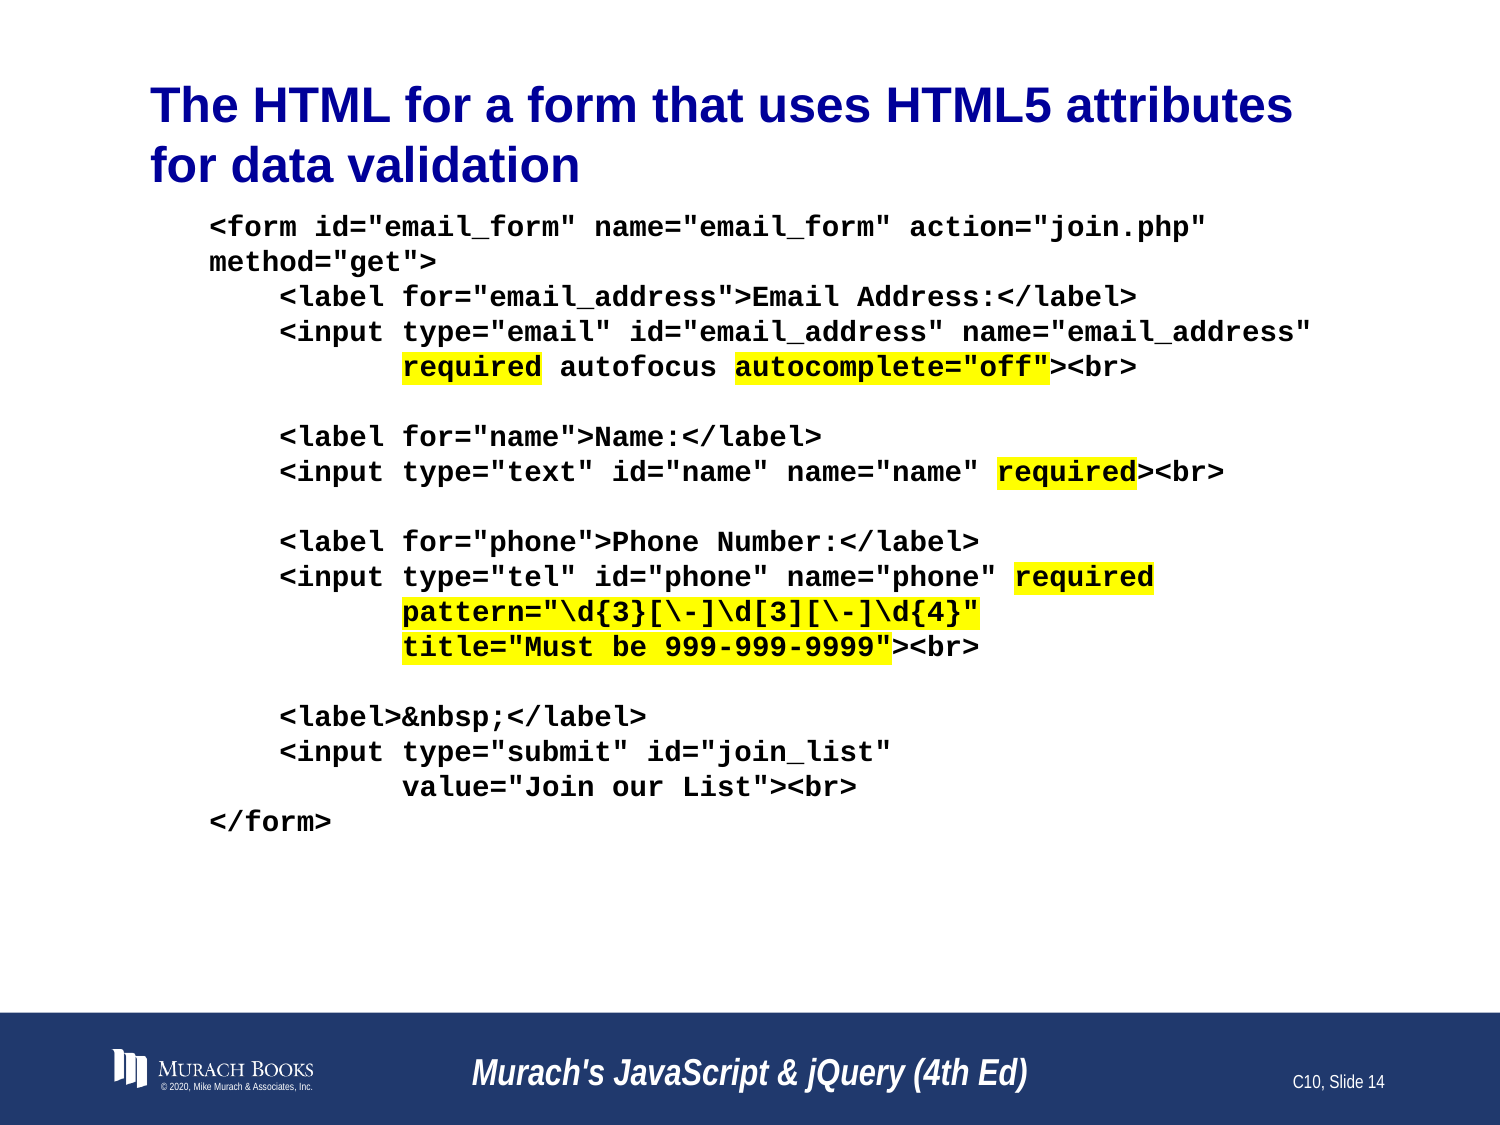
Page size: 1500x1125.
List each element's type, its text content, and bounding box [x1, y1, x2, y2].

slide_number Murach's JavaScript & jQuery (4th Ed) [463, 1025, 1050, 1100]
footer © 2020, Mike Murach & Associates, Inc. [12, 1025, 463, 1100]
slide_number C10, Slide 14 [1087, 1025, 1400, 1100]
title The HTML for a form that uses HTML5 attributes for data validation [150, 72, 1350, 194]
list <form id="email_form" name="email_form" action="join.php" method="get"> <label for="email_address">Email Address:</label> <input type="email" id="email_address" name="email_address" required autofocus autocomplete="off"><br> <label for="name">Name:</label> <input type="text" id="name" name="name" required><br> <label for="phone">Phone Number:</label> <input type="tel" id="phone" name="phone" required pattern="\d{3}[\-]\d[3][\-]\d{4}" title="Must be 999-999-9999"><br> <label>&nbsp;</label> <input type="submit" id="join_list" value="Join our List"><br> </form> [137, 200, 1350, 1000]
